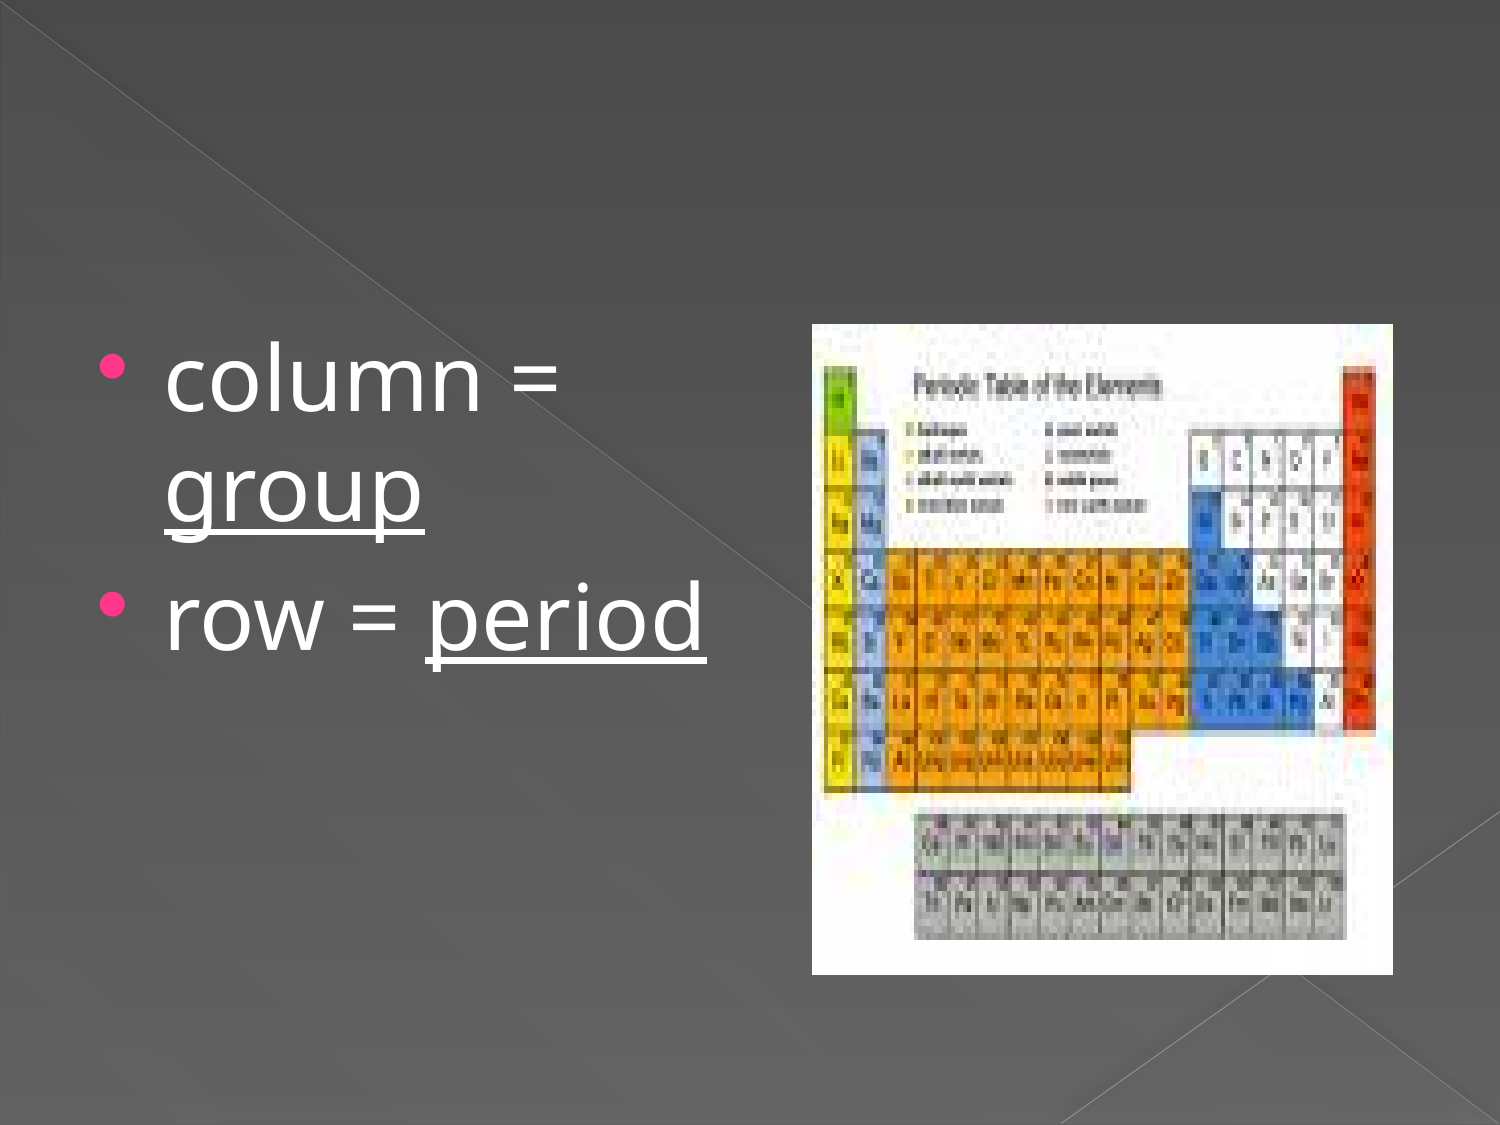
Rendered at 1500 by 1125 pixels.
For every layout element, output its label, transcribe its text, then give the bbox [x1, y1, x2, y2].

list column = group row = period [74, 312, 738, 988]
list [812, 324, 1393, 976]
